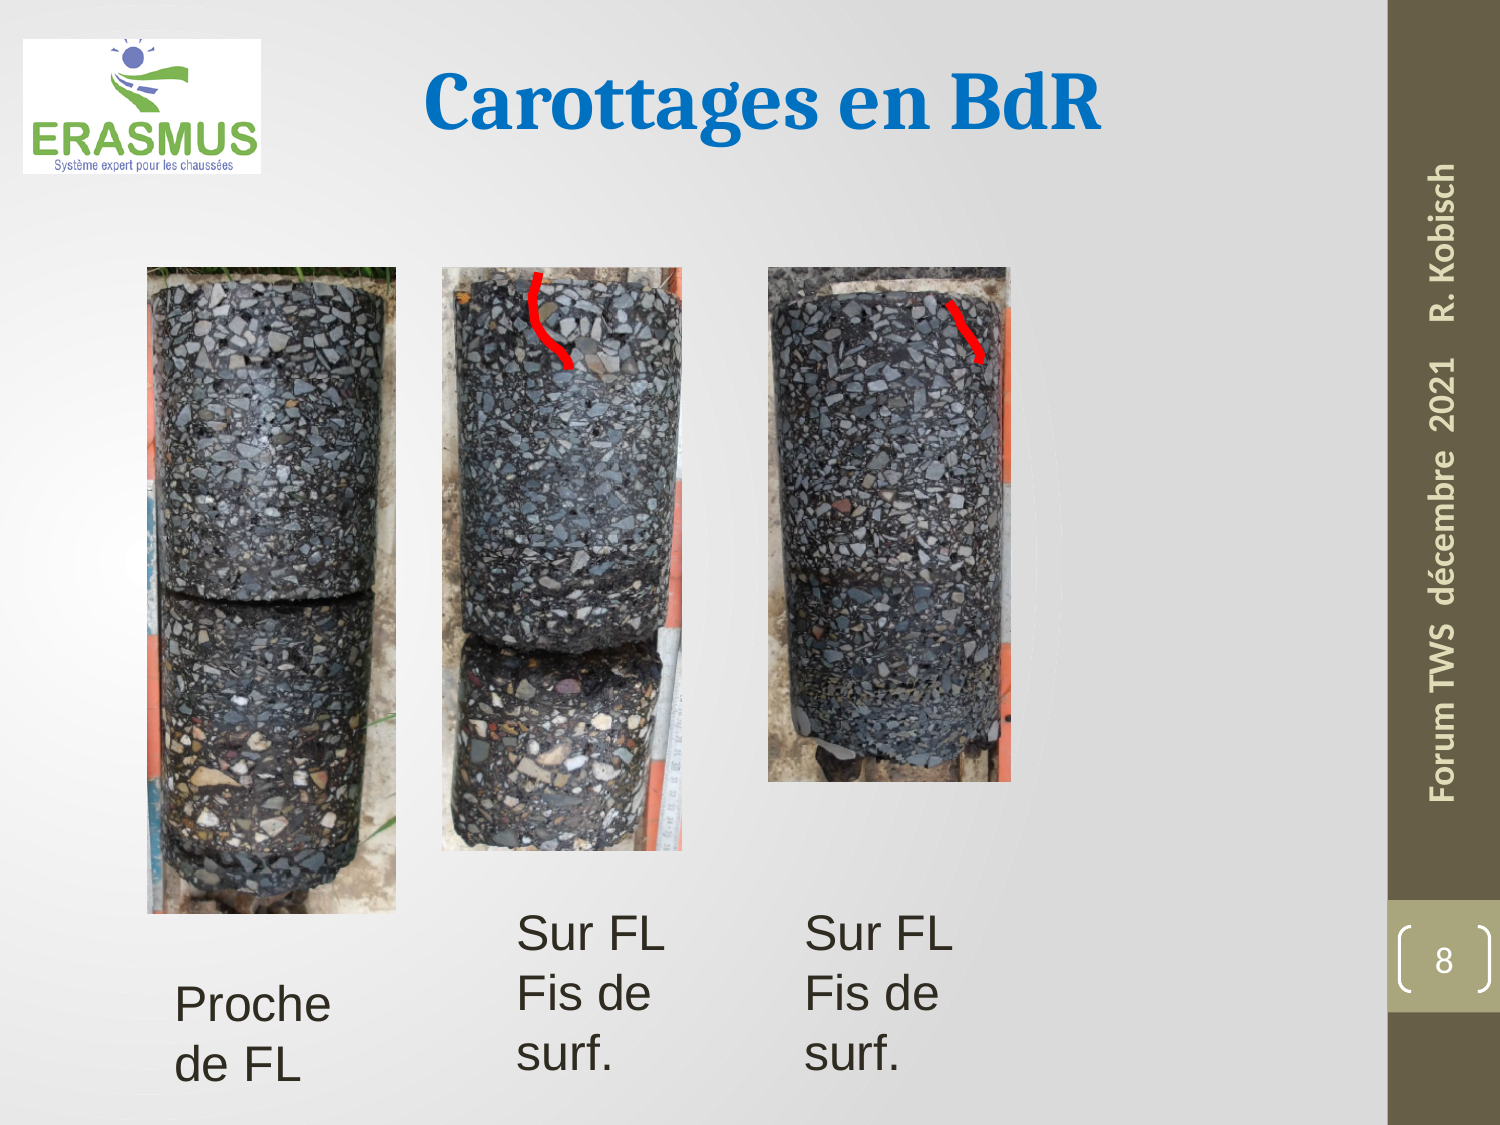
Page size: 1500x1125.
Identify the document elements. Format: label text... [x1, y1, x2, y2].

text_box Sur FL Fis de surf. [789, 893, 991, 1088]
picture [768, 266, 1012, 782]
text_box Carottages en BdR [410, 39, 1258, 155]
picture [147, 266, 397, 915]
footer Forum TWS décembre 2021 R. Kobisch [1408, 78, 1469, 889]
picture [23, 38, 262, 175]
slide_number 8 [1397, 924, 1492, 994]
text_box Proche de FL [159, 964, 372, 1099]
text_box Sur FL Fis de surf. [501, 893, 703, 1088]
picture [442, 266, 682, 852]
